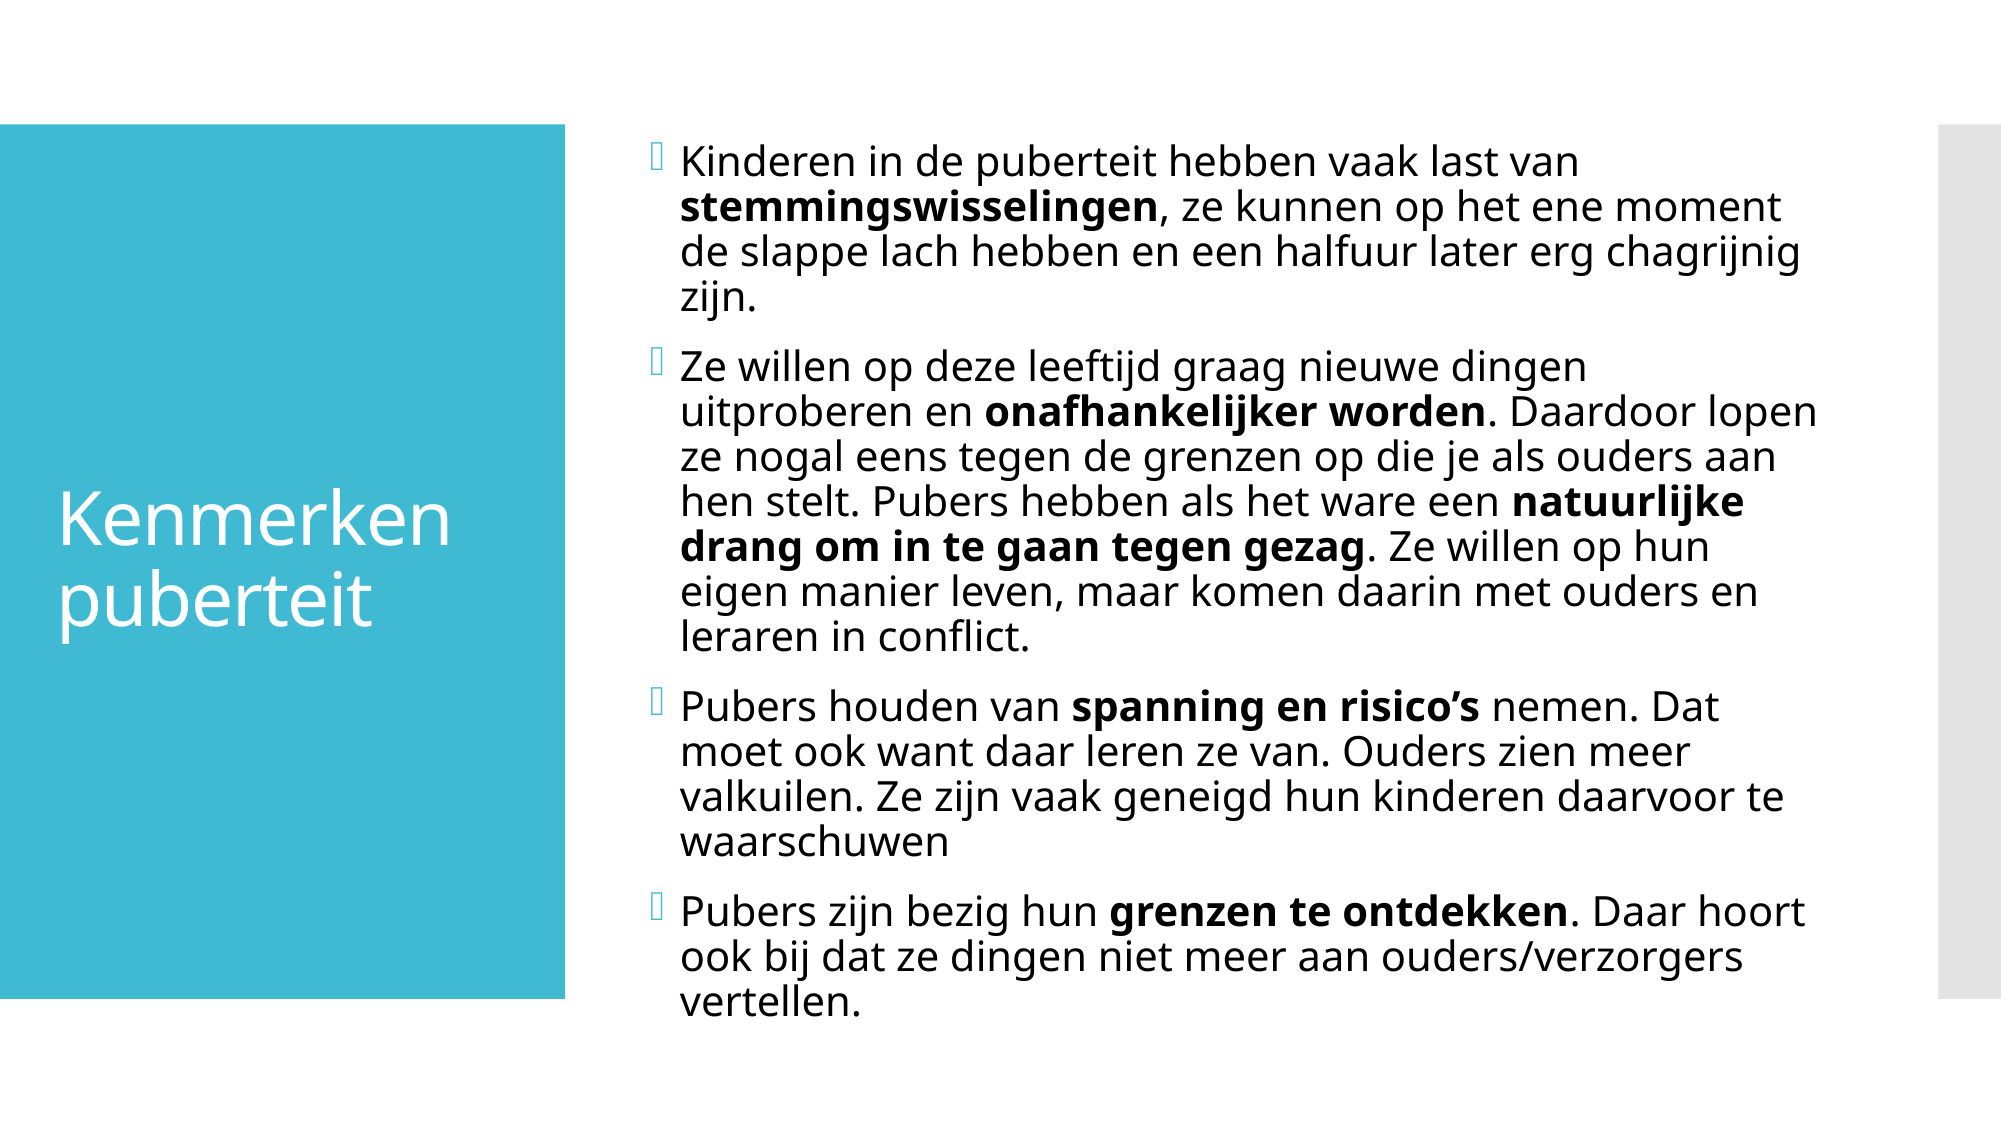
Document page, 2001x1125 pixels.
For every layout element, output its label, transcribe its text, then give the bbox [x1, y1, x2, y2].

title Kenmerken puberteit [41, 184, 525, 940]
list Kinderen in de puberteit hebben vaak last van stemmingswisselingen, ze kunnen op het ene moment de slappe lach hebben en een halfuur later erg chagrijnig zijn. Ze willen op deze leeftijd graag nieuwe dingen uitproberen en onafhankelijker worden. Daardoor lopen ze nogal eens tegen de grenzen op die je als ouders aan hen stelt. Pubers hebben als het ware een natuurlijke drang om in te gaan tegen gezag. Ze willen op hun eigen manier leven, maar komen daarin met ouders en leraren in conflict. Pubers houden van spanning en risico’s nemen. Dat moet ook want daar leren ze van. Ouders zien meer valkuilen. Ze zijn vaak geneigd hun kinderen daarvoor te waarschuwen Pubers zijn bezig hun grenzen te ontdekken. Daar hoort ook bij dat ze dingen niet meer aan ouders/verzorgers vertellen. [634, 268, 1835, 1109]
